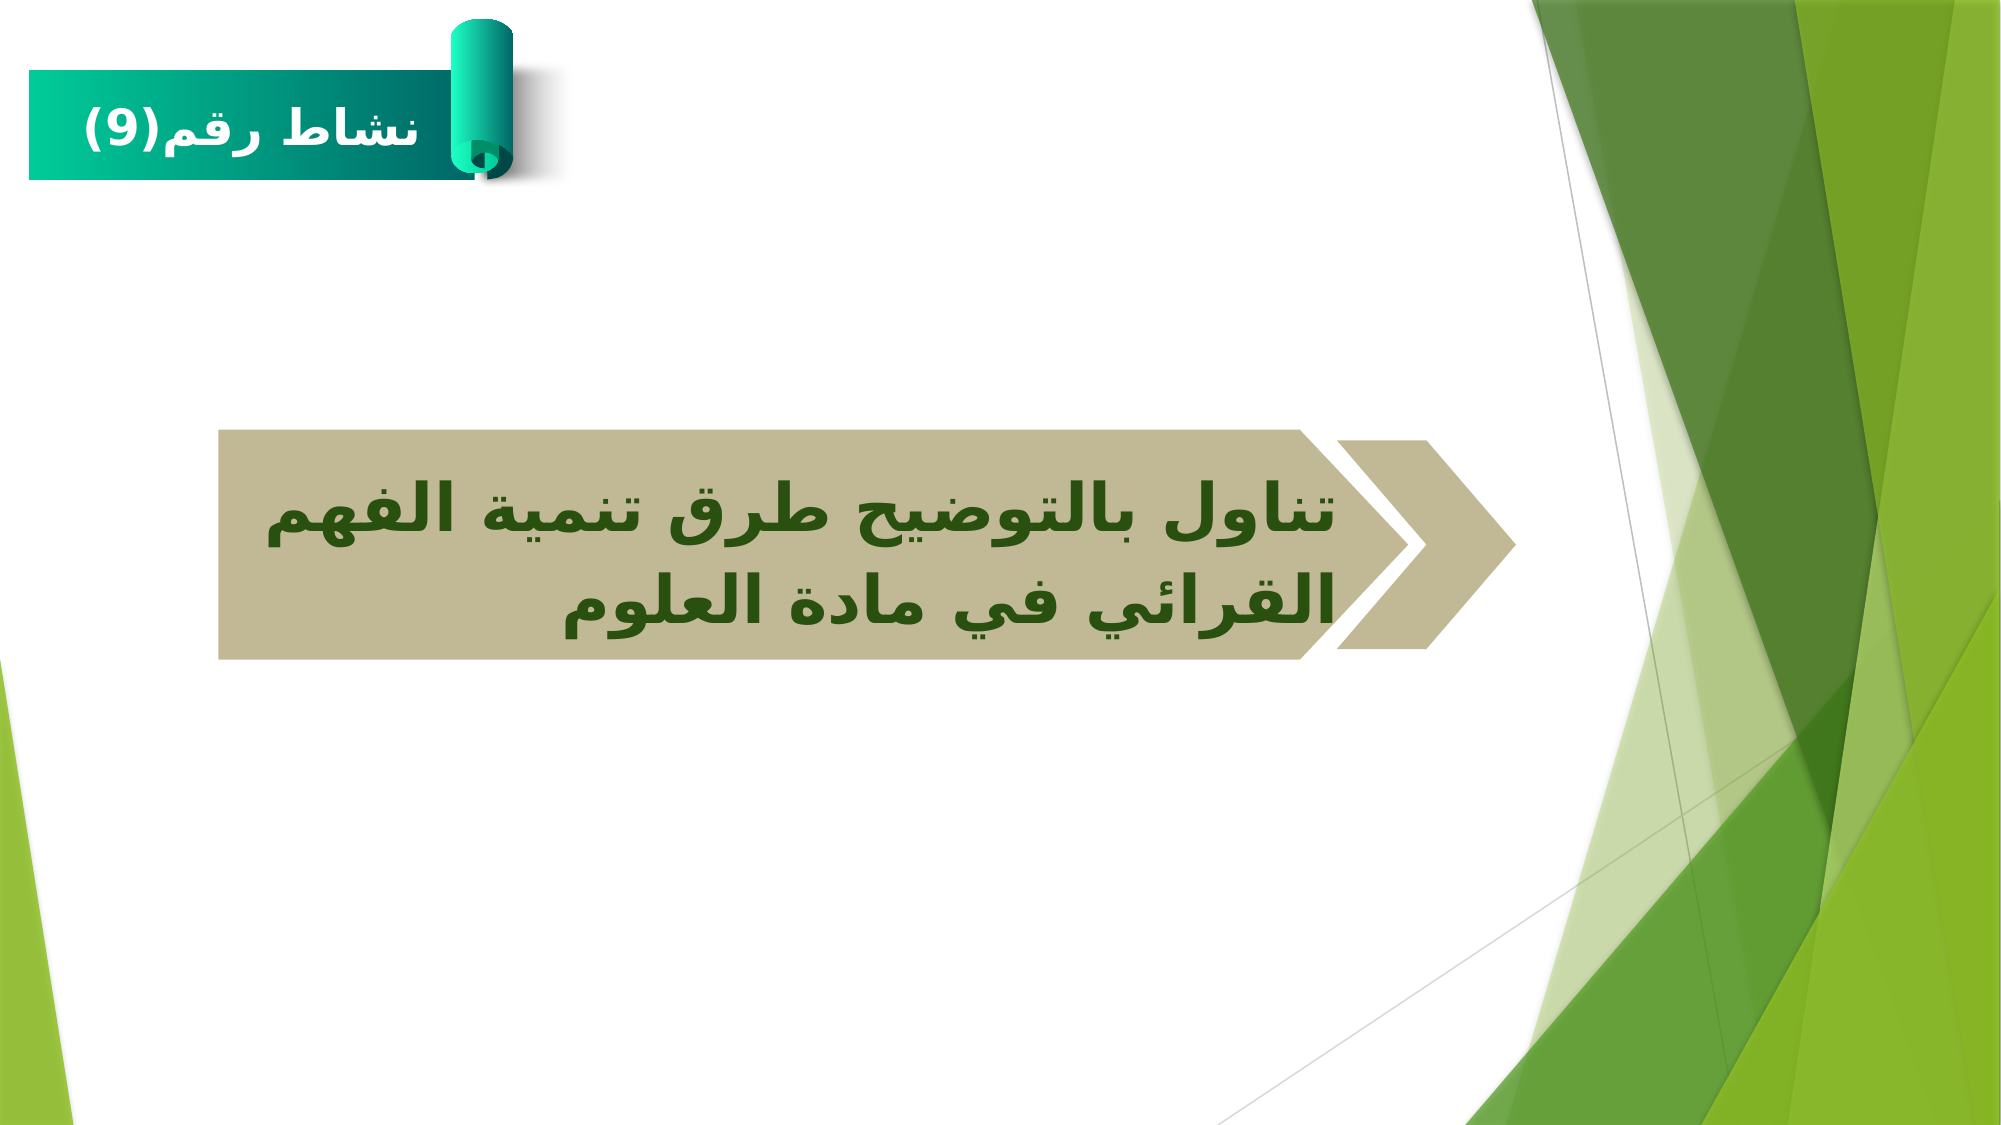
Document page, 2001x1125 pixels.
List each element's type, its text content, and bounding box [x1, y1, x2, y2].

text_box [1335, 438, 1518, 651]
text_box تناول بالتوضيح طرق تنمية الفهم القرائي في مادة العلوم [216, 428, 1410, 662]
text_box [28, 18, 579, 190]
